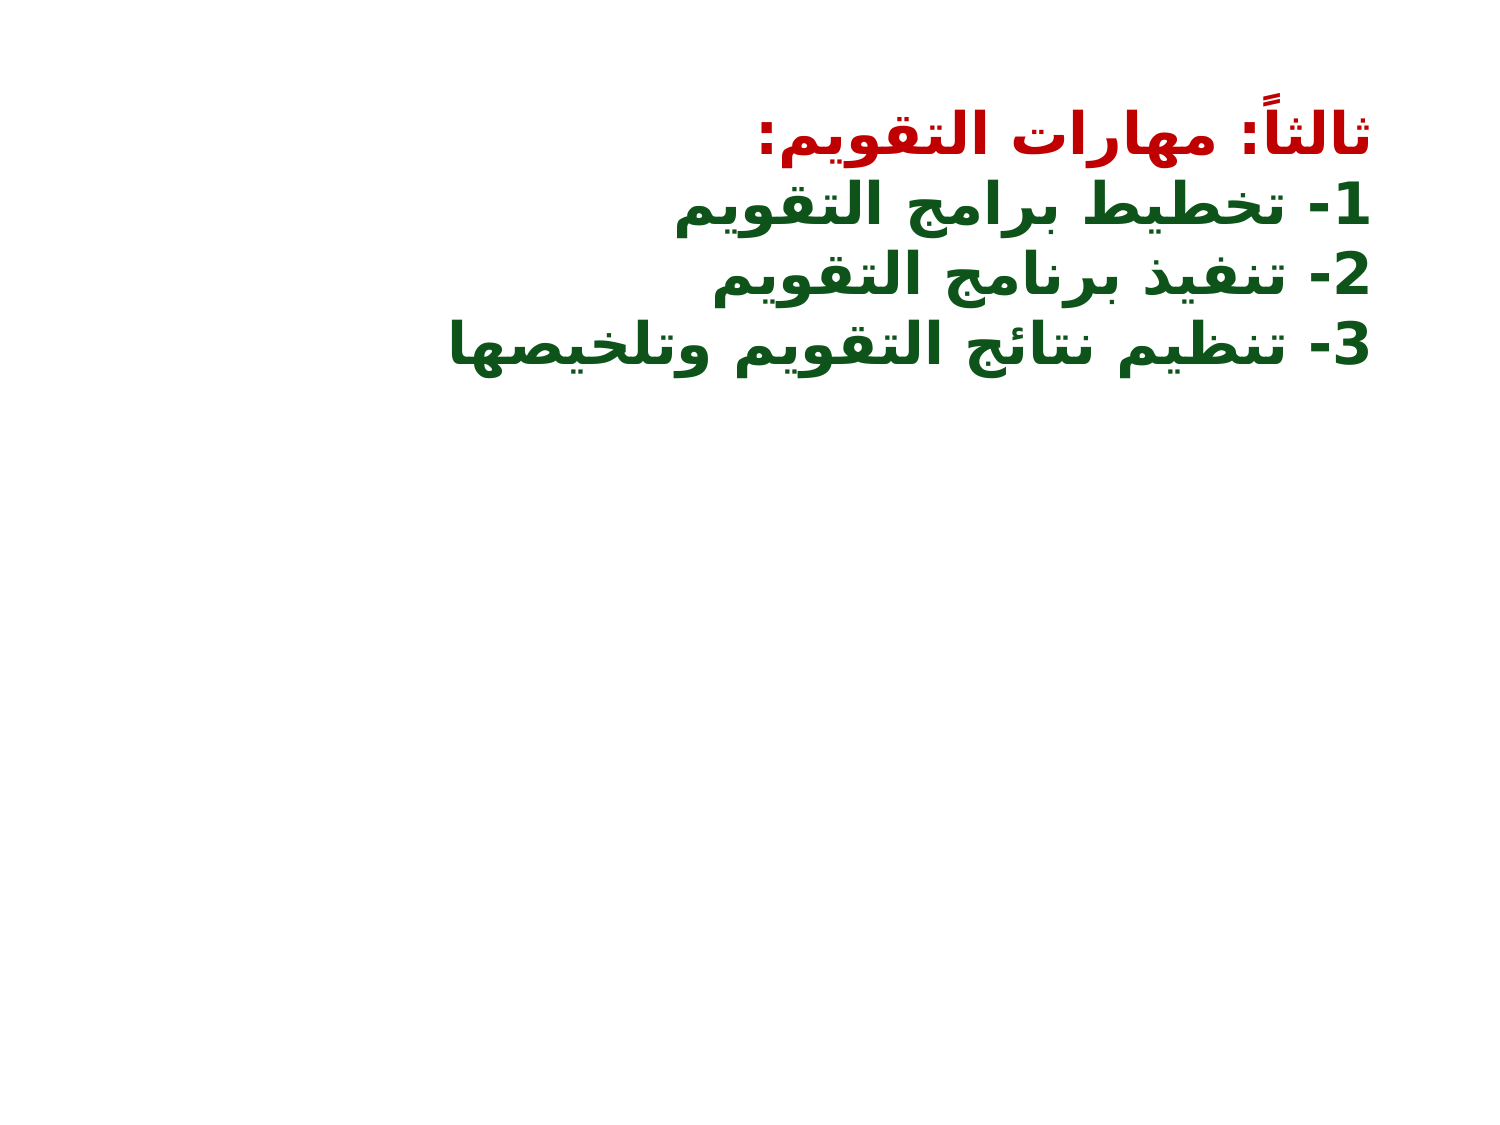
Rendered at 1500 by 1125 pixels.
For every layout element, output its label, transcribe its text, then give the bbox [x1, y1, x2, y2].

text_box ثالثاً: مهارات التقويم: 1- تخطيط برامج التقويم 2- تنفيذ برنامج التقويم 3- تنظيم نتائج التقويم وتلخيصها [100, 89, 1388, 444]
